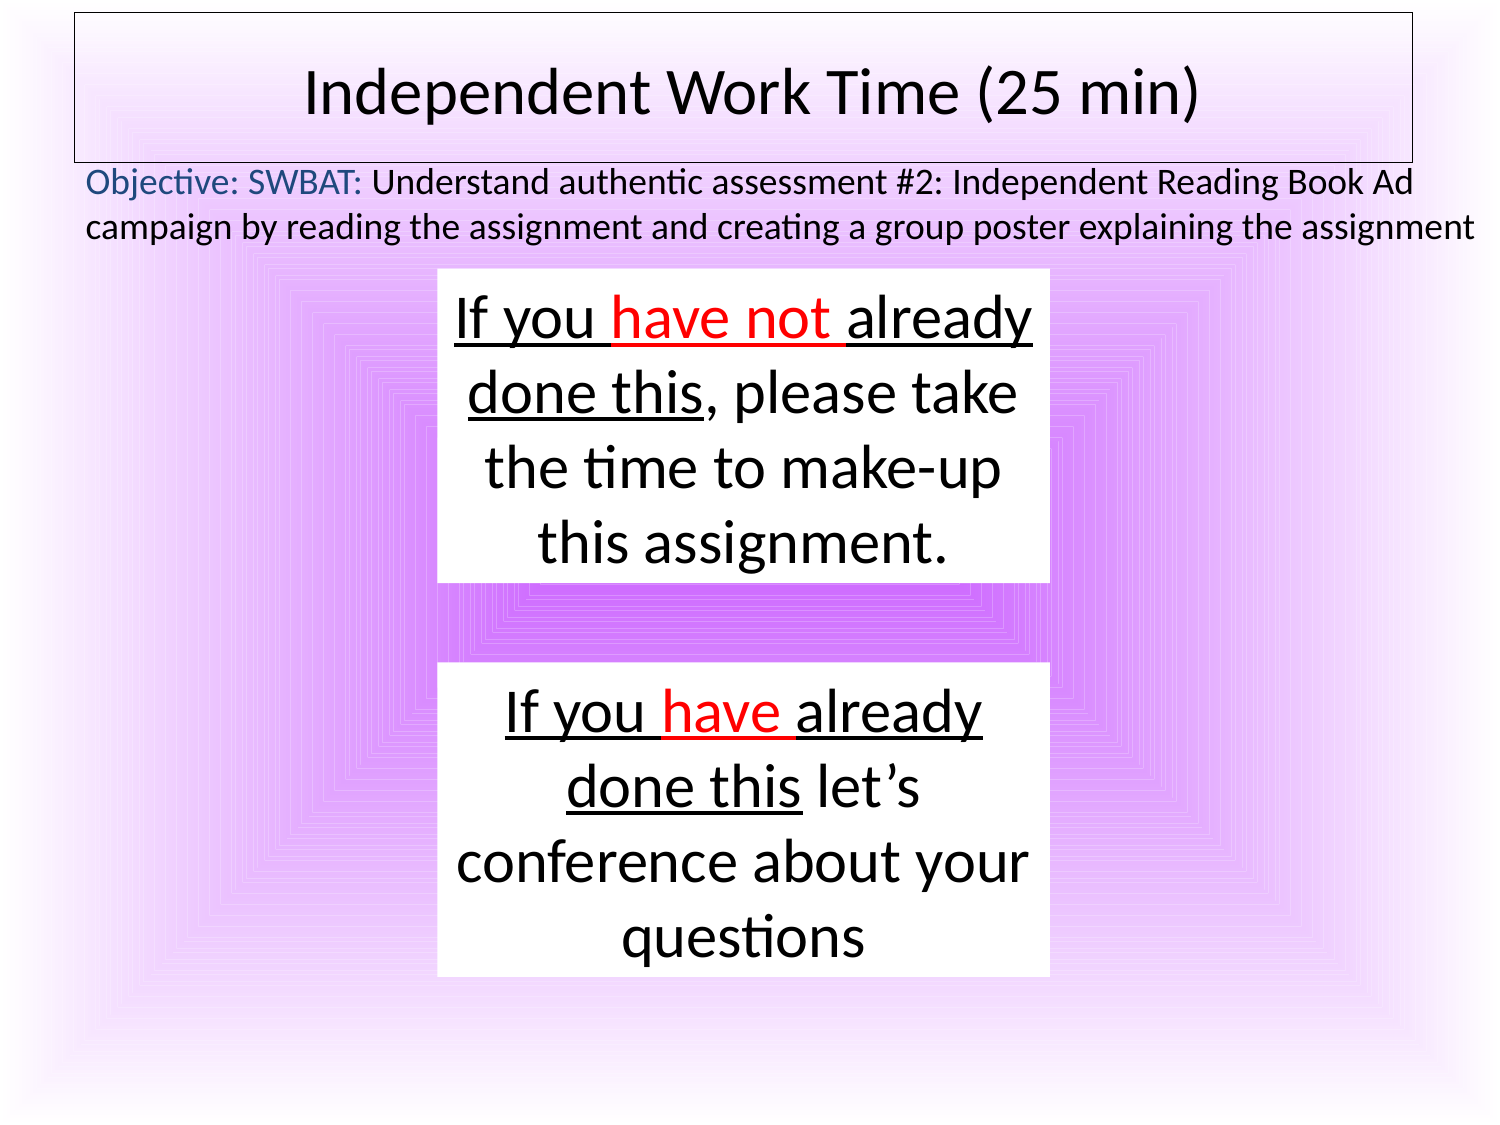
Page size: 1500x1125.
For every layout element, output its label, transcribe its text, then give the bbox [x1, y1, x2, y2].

text_box If you have already done this let’s conference about your questions [437, 662, 1050, 977]
text_box If you have not already done this, please take the time to make-up this assignment. [437, 327, 1050, 584]
text_box Objective: SWBAT: Understand authentic assessment #2: Independent Reading Book Ad campaign by reading the assignment and creating a group poster explaining the assignment [70, 149, 1500, 327]
text_box Independent Work Time (25 min) [74, 12, 1413, 149]
